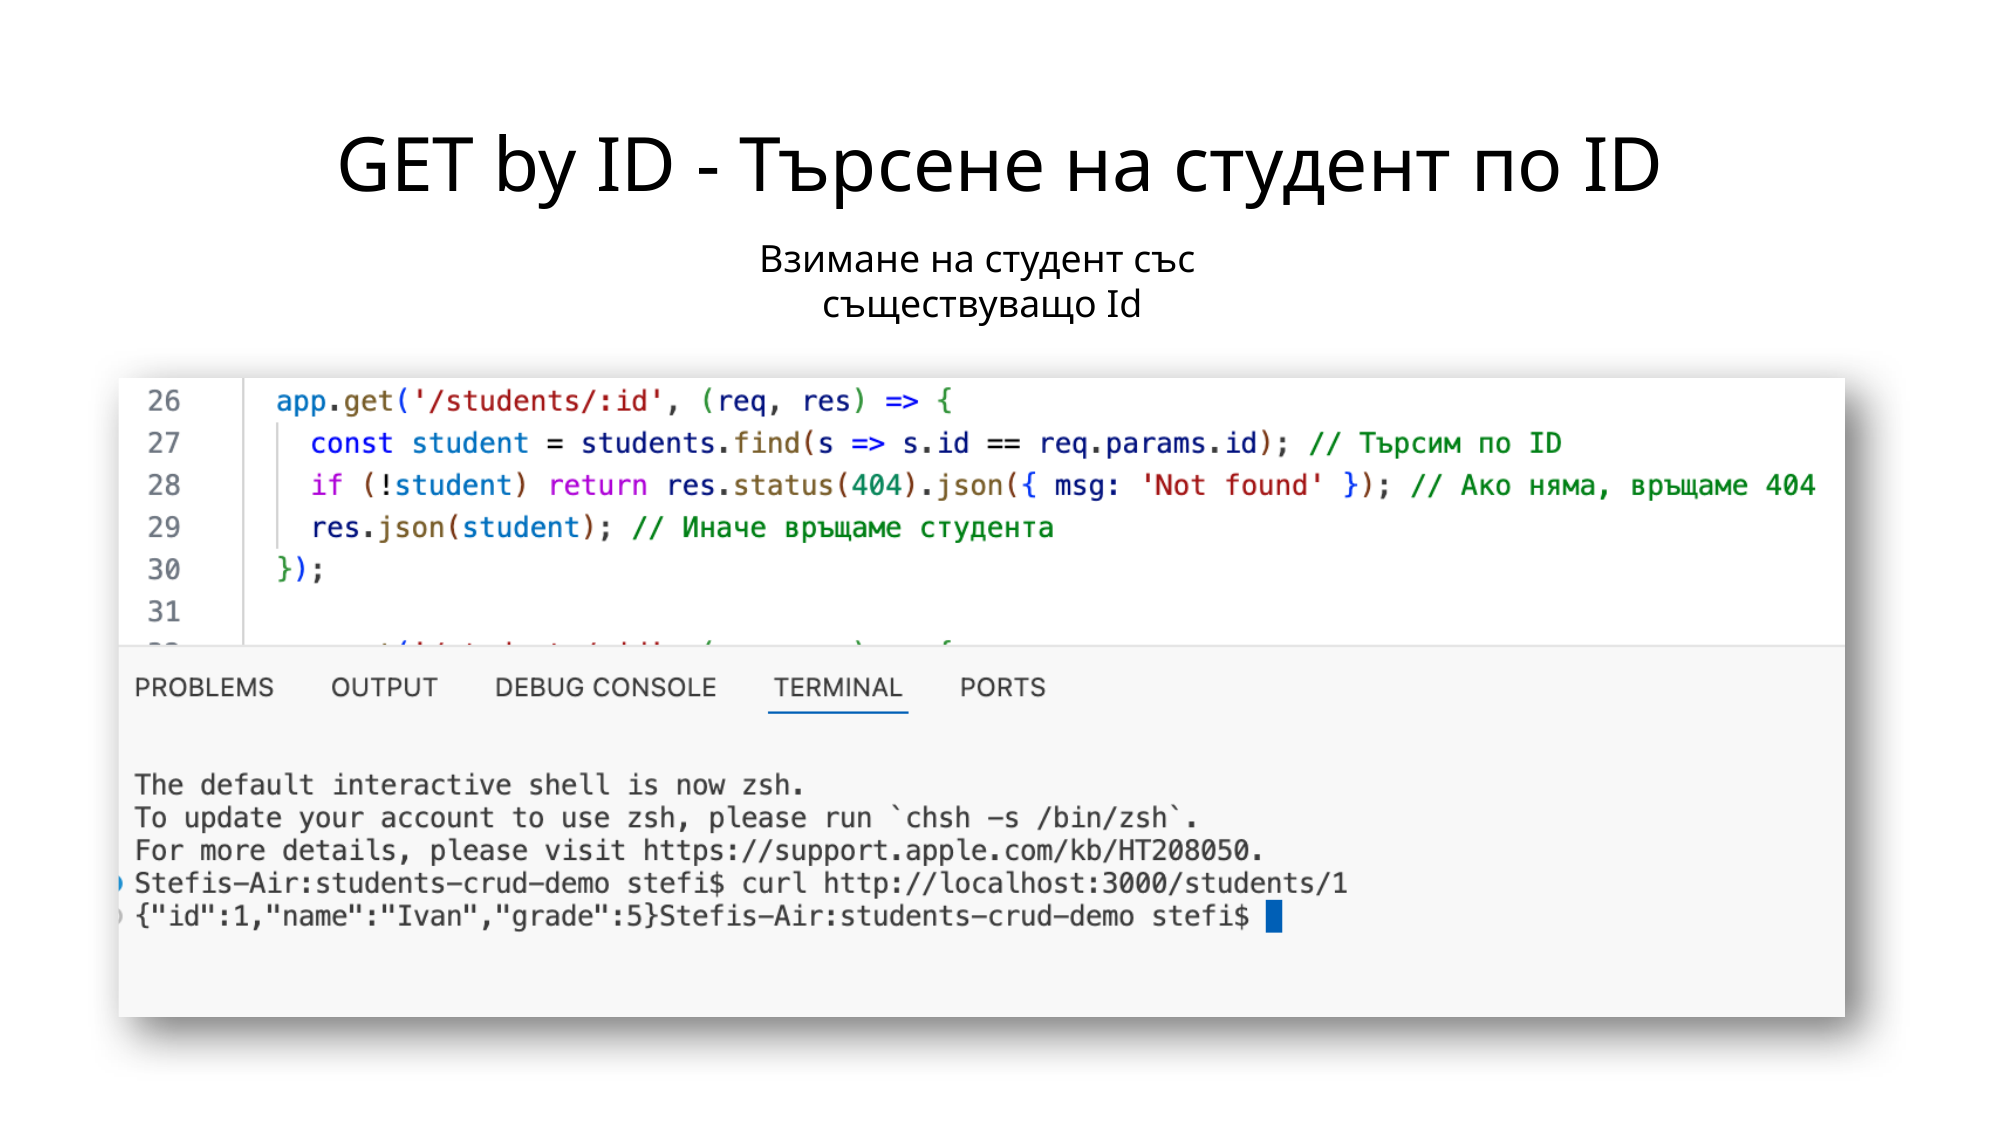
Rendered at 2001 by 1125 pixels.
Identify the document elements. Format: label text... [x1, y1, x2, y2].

picture [118, 377, 1846, 1017]
title GET by ID - Търсене на студент по ID [135, 81, 1865, 216]
text_box Взимане на студент със съществуващо Id [744, 227, 1221, 333]
